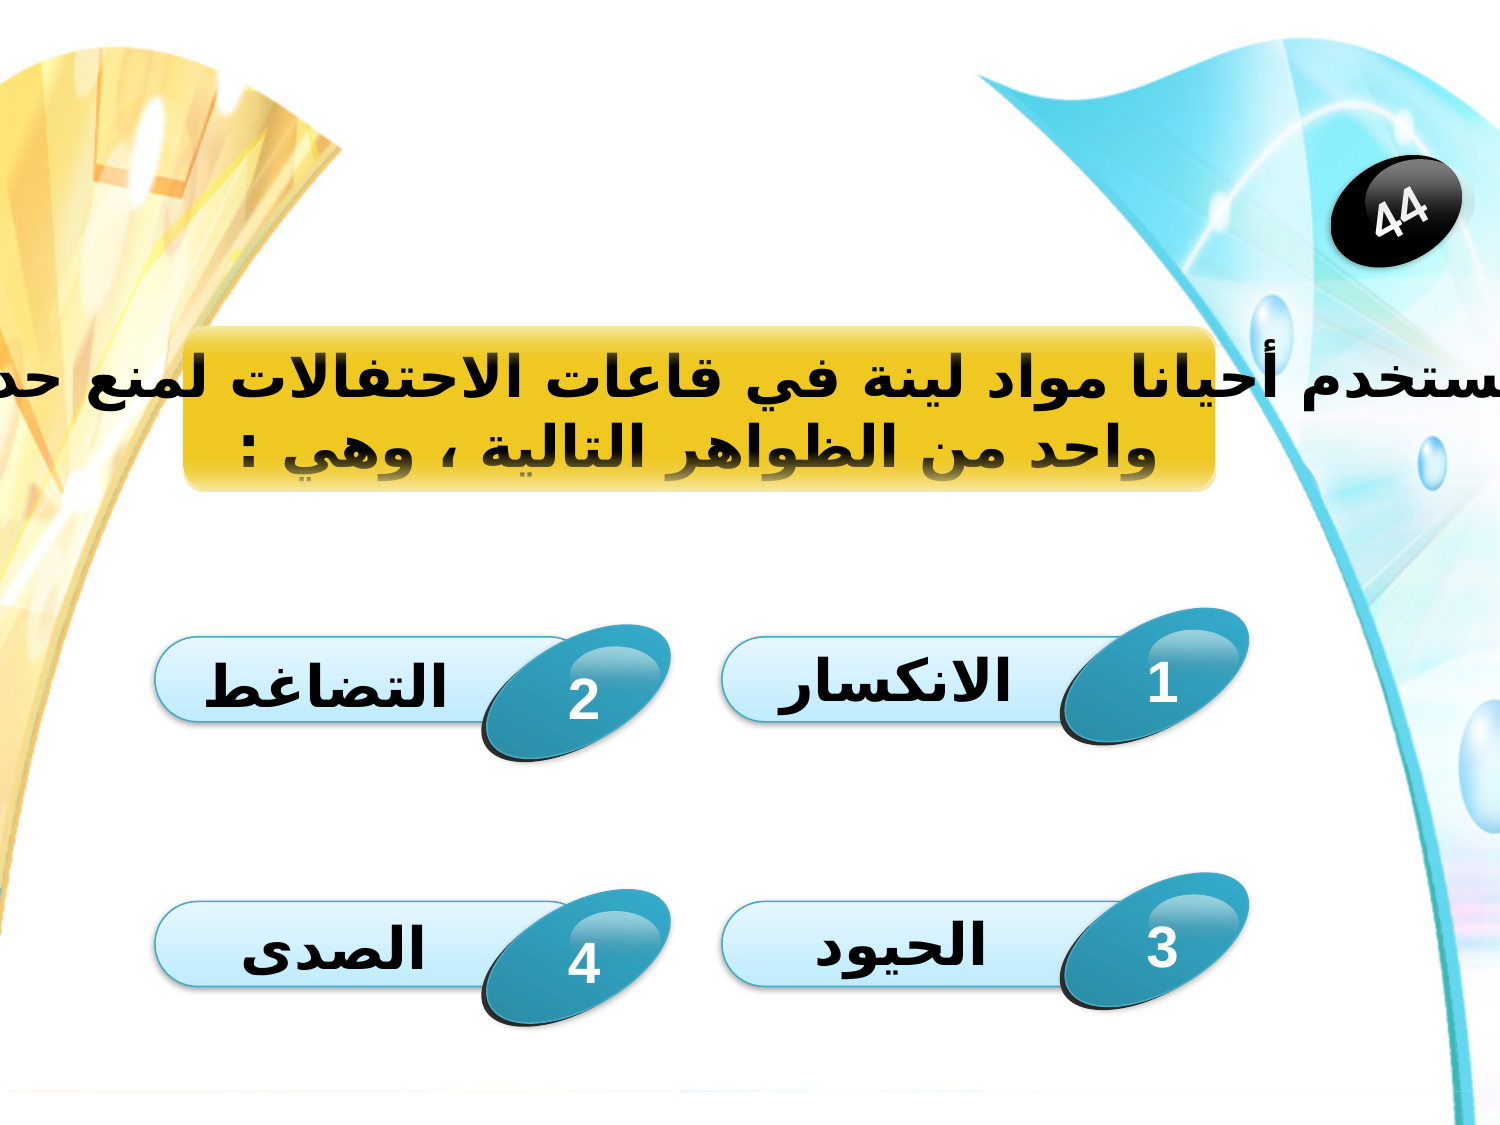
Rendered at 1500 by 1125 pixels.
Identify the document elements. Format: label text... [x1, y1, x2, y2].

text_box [721, 623, 1259, 731]
text_box 44 [1330, 178, 1418, 268]
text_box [182, 325, 1216, 492]
picture [0, 0, 1500, 1125]
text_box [691, 888, 1259, 995]
picture [0, 375, 6, 391]
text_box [154, 636, 680, 747]
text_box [135, 901, 680, 1012]
